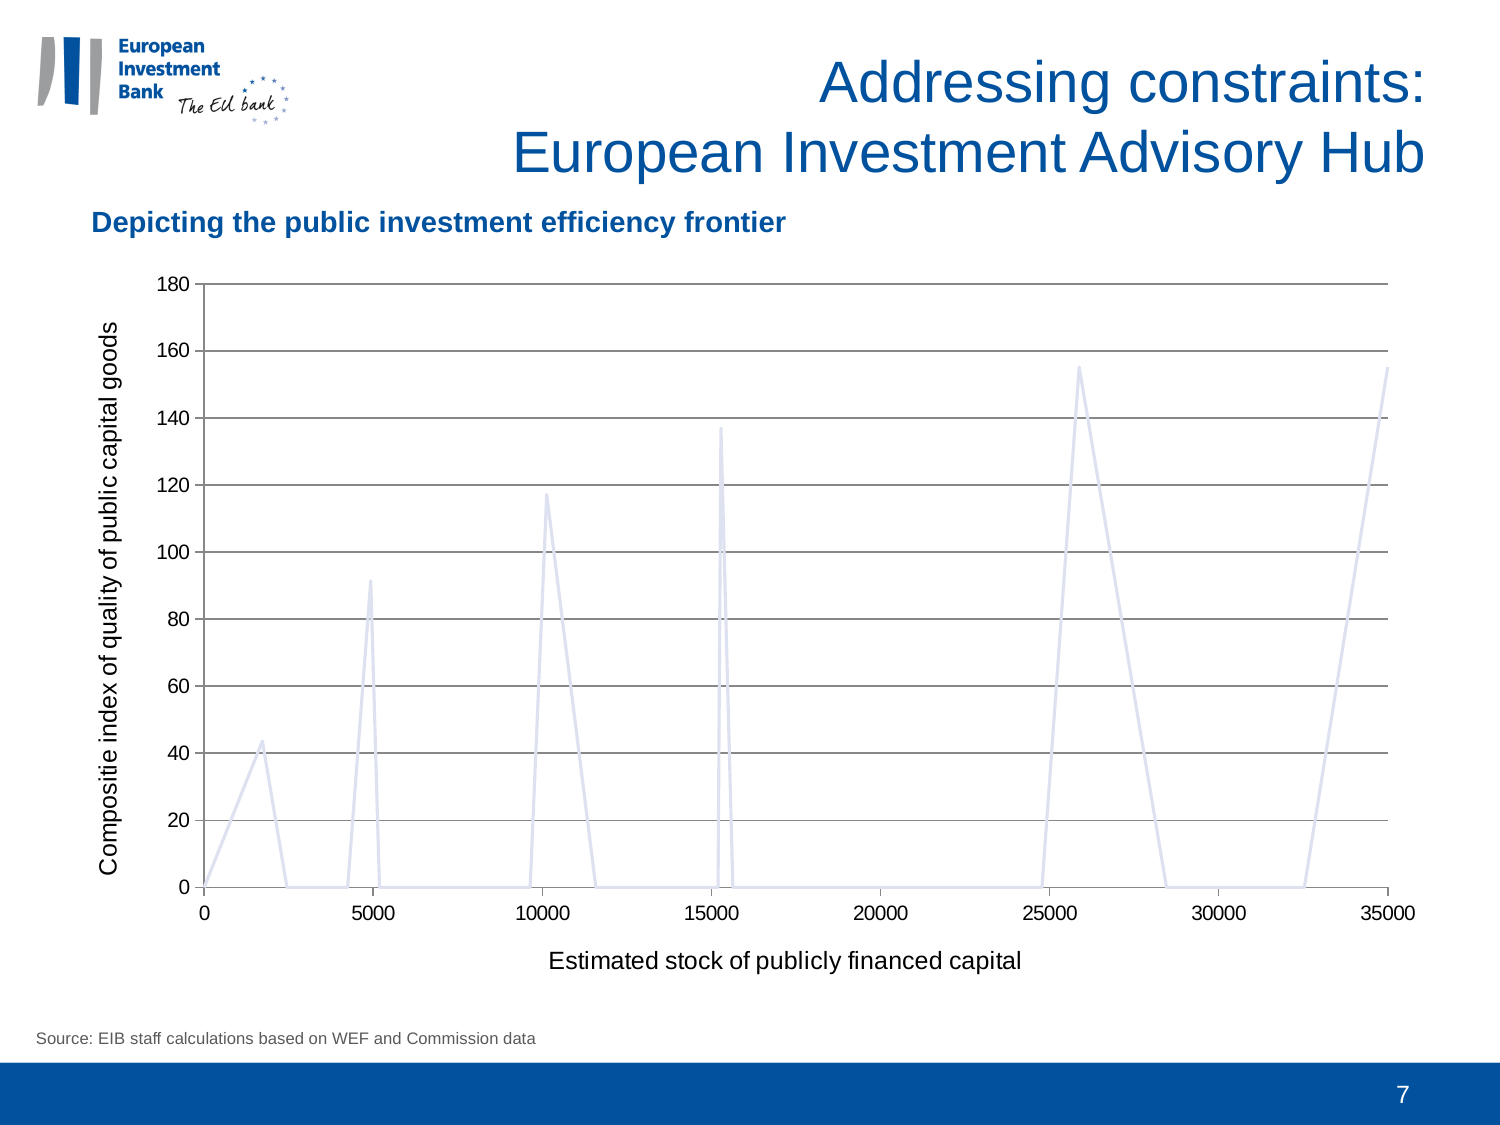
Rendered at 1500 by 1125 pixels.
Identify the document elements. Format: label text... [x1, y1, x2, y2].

picture [0, 0, 1500, 1125]
title Addressing constraints: European Investment Advisory Hub [307, 36, 1459, 132]
text_box Depicting the public investment efficiency frontier [76, 195, 827, 246]
slide_number 7 [1074, 1063, 1425, 1124]
text_box Source: EIB staff calculations based on WEF and Commission data [21, 1020, 1191, 1055]
chart [60, 256, 1444, 1008]
